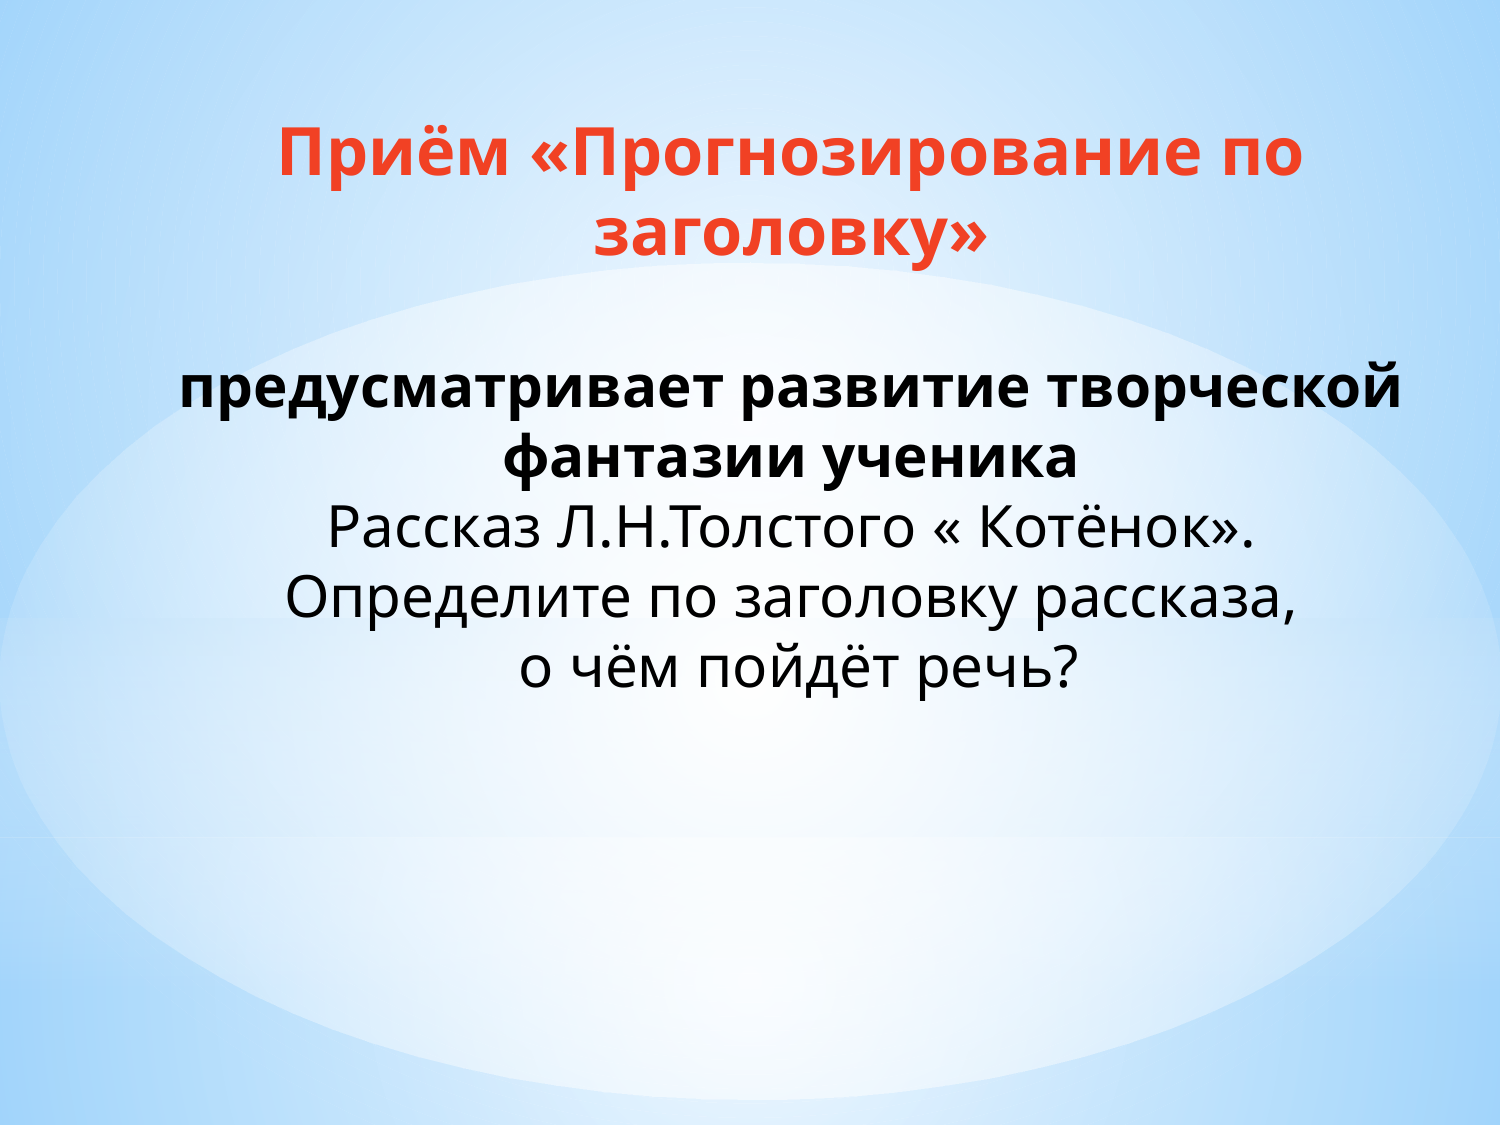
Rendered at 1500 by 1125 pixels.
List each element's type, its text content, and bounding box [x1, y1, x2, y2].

text_box Приём «Прогнозирование по заголовку» предусматривает развитие творческой фантазии ученика Рассказ Л.Н.Толстого « Котёнок». Определите по заголовку рассказа, о чём пойдёт речь? [123, 101, 1459, 837]
